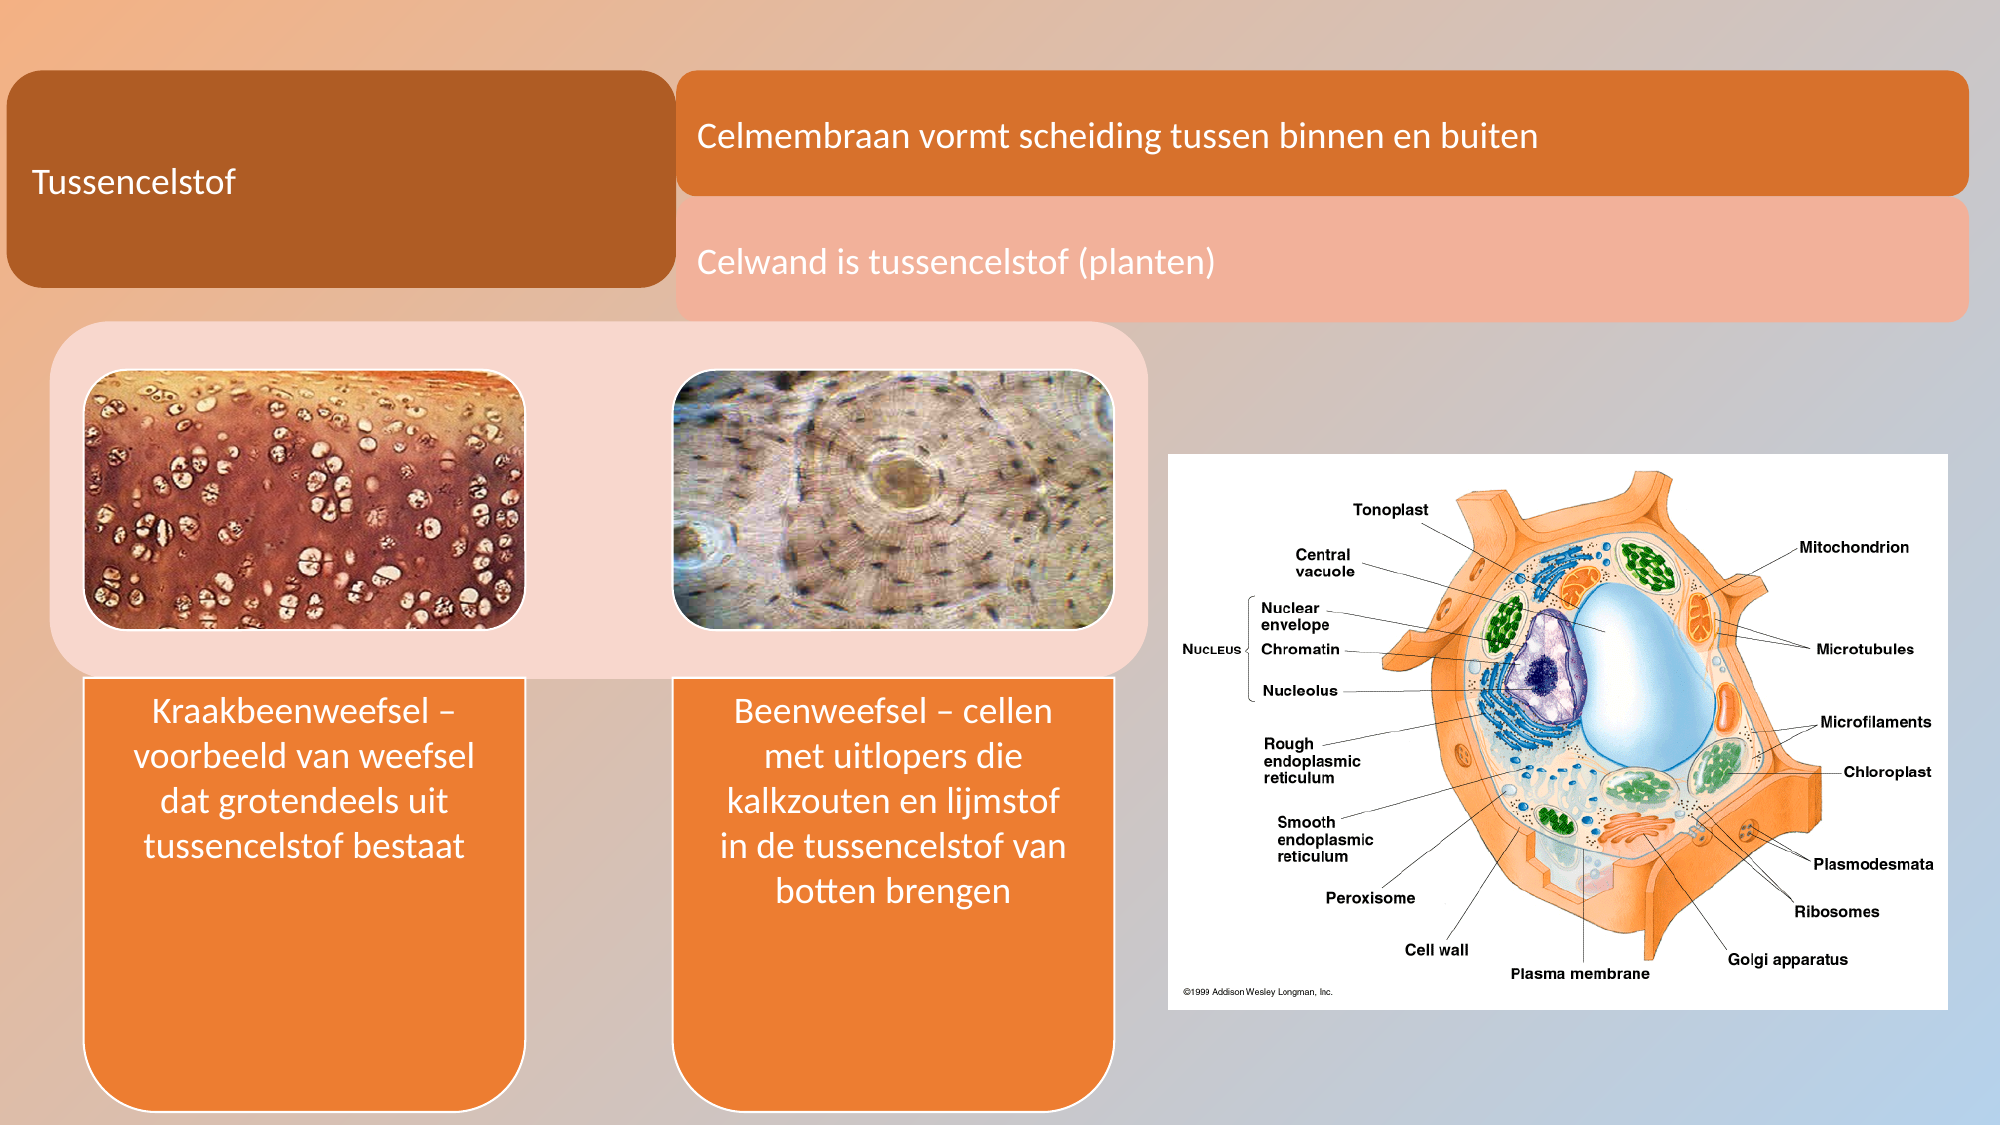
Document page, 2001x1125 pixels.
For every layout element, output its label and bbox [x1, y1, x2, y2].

text_box [50, 322, 1148, 1112]
picture [1168, 454, 1949, 1010]
text_box [6, 70, 676, 288]
list [676, 70, 1969, 323]
